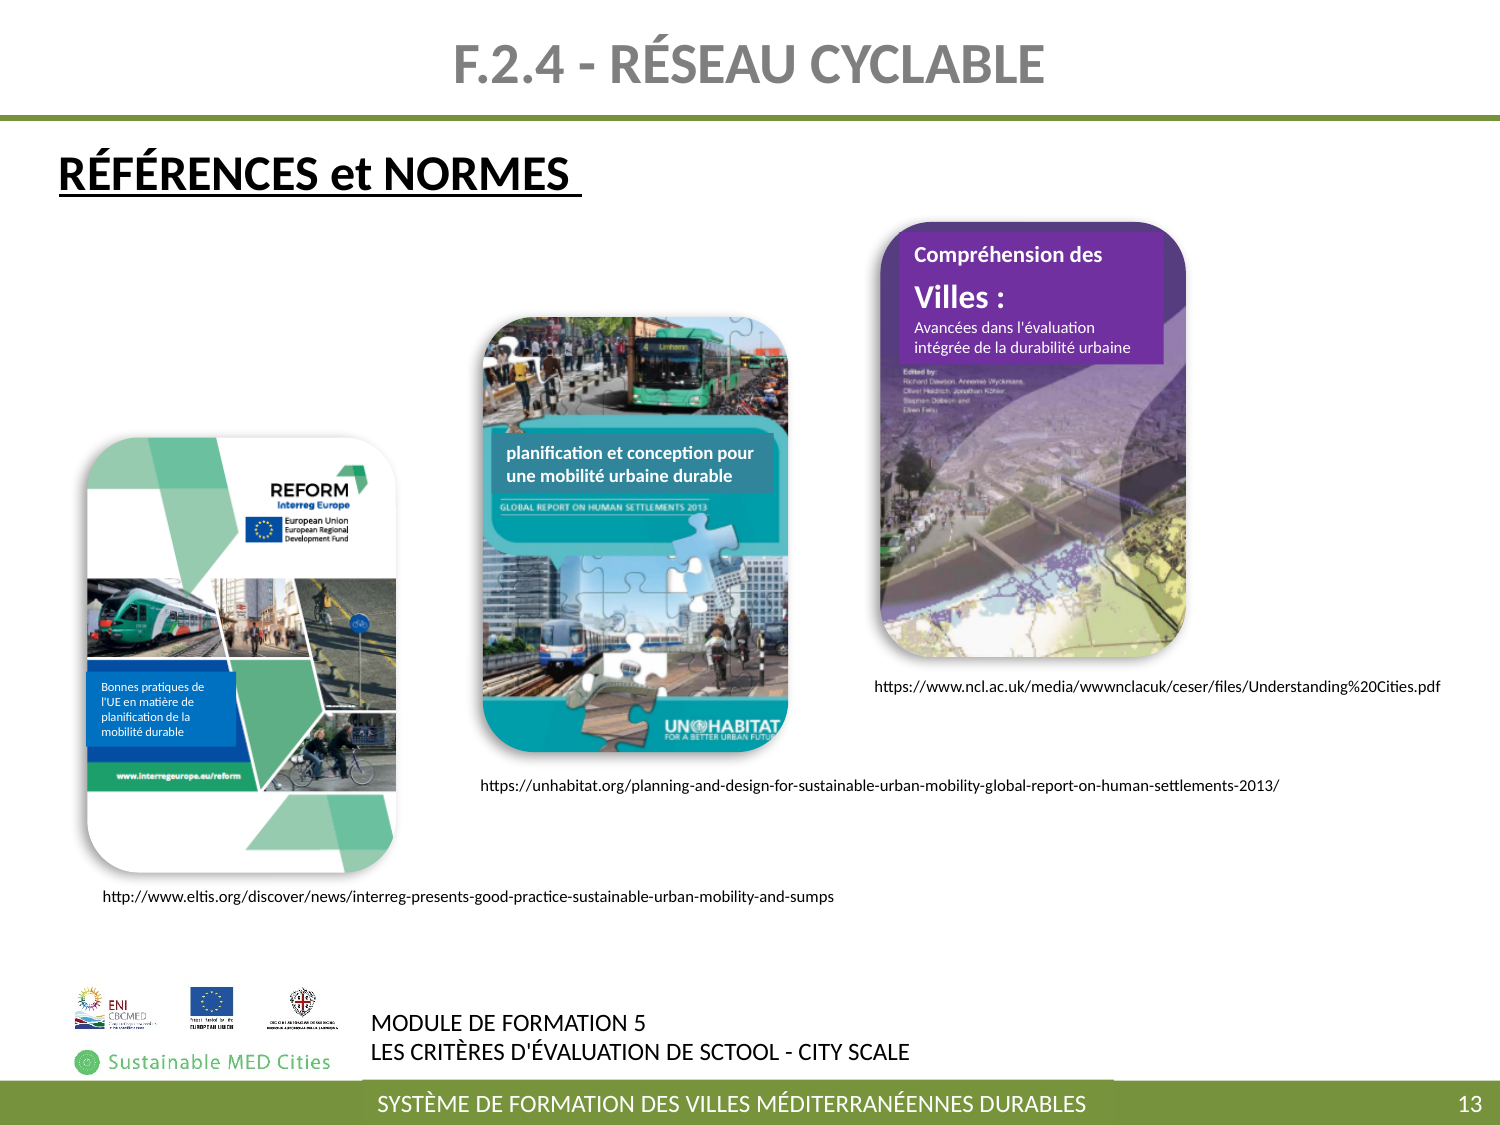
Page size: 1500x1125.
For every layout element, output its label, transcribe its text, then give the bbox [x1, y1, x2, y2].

picture [62, 978, 356, 1080]
slide_number ‹#› [1147, 1072, 1498, 1125]
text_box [465, 316, 1323, 803]
text_box RÉFÉRENCES et NORMES [43, 133, 1331, 220]
text_box F.2.4 - RÉSEAU CYCLABLE [0, 0, 1500, 121]
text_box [859, 221, 1471, 704]
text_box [87, 437, 912, 914]
text_box SYSTÈME DE FORMATION DES VILLES MÉDITERRANÉENNES DURABLES [362, 1079, 1114, 1125]
